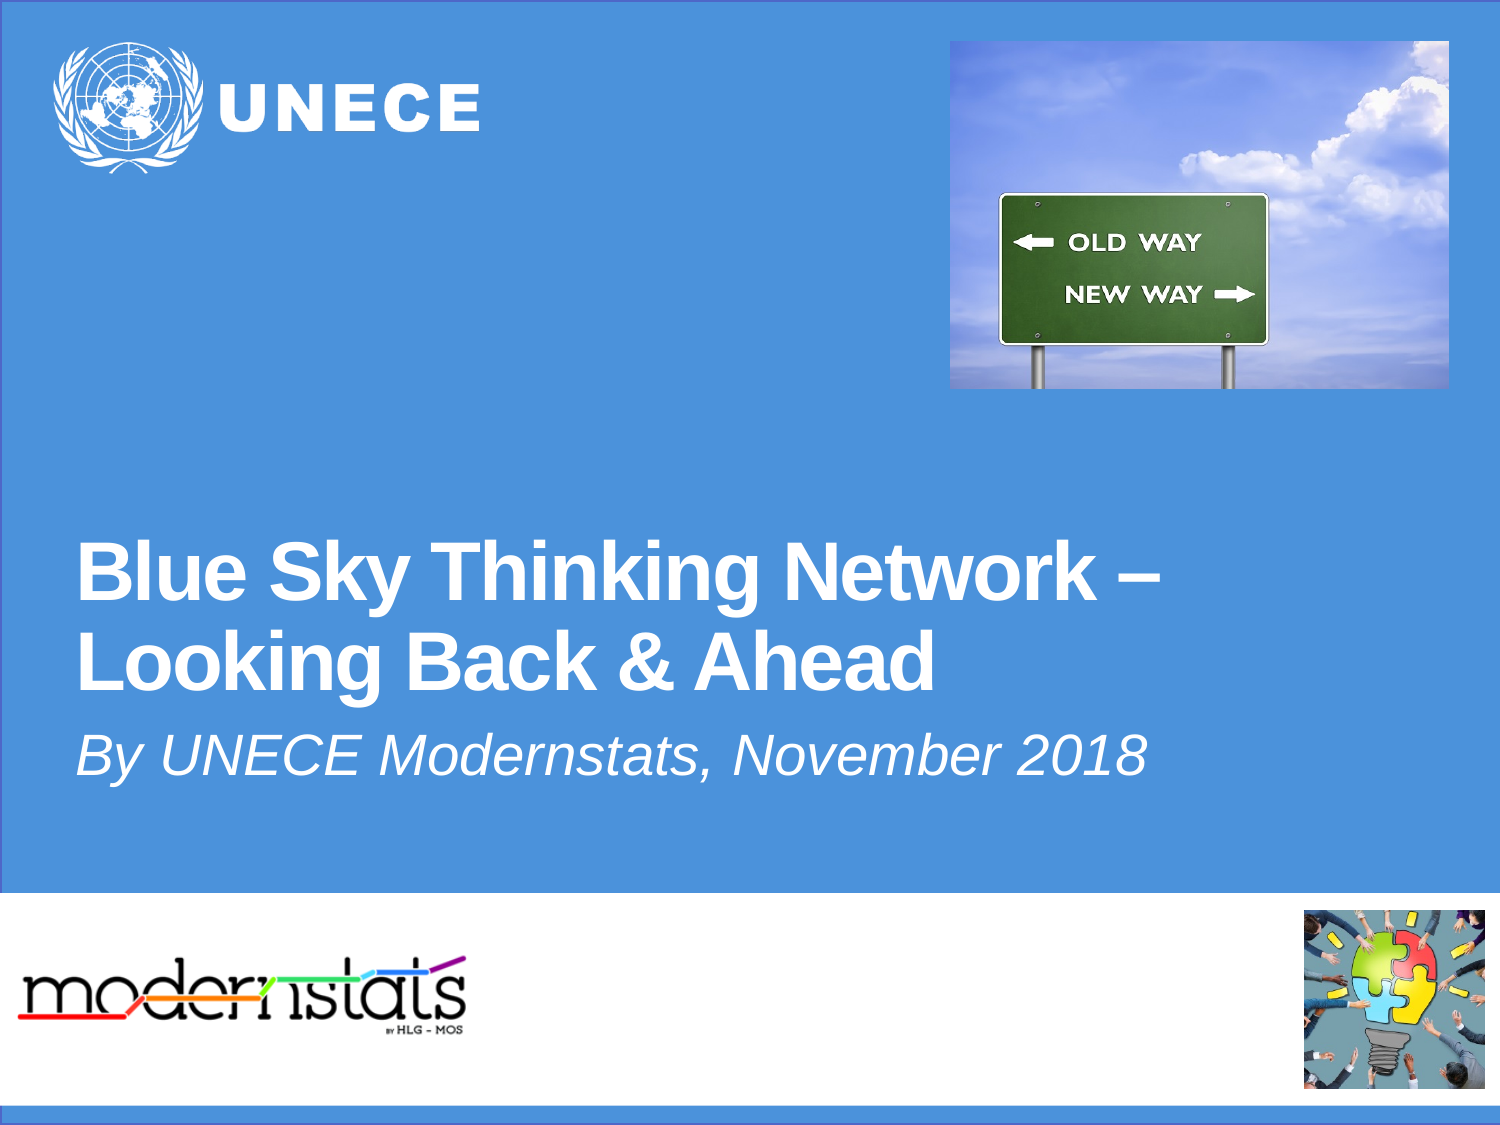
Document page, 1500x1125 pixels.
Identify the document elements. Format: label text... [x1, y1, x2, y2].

picture [950, 41, 1449, 389]
picture [1303, 910, 1485, 1089]
title Blue Sky Thinking Network – Looking Back & Ahead [75, 453, 1200, 709]
picture [17, 950, 467, 1038]
picture [53, 42, 479, 174]
text_box [0, 891, 1500, 1108]
subtitle By UNECE Modernstats, November 2018 [75, 725, 1200, 891]
